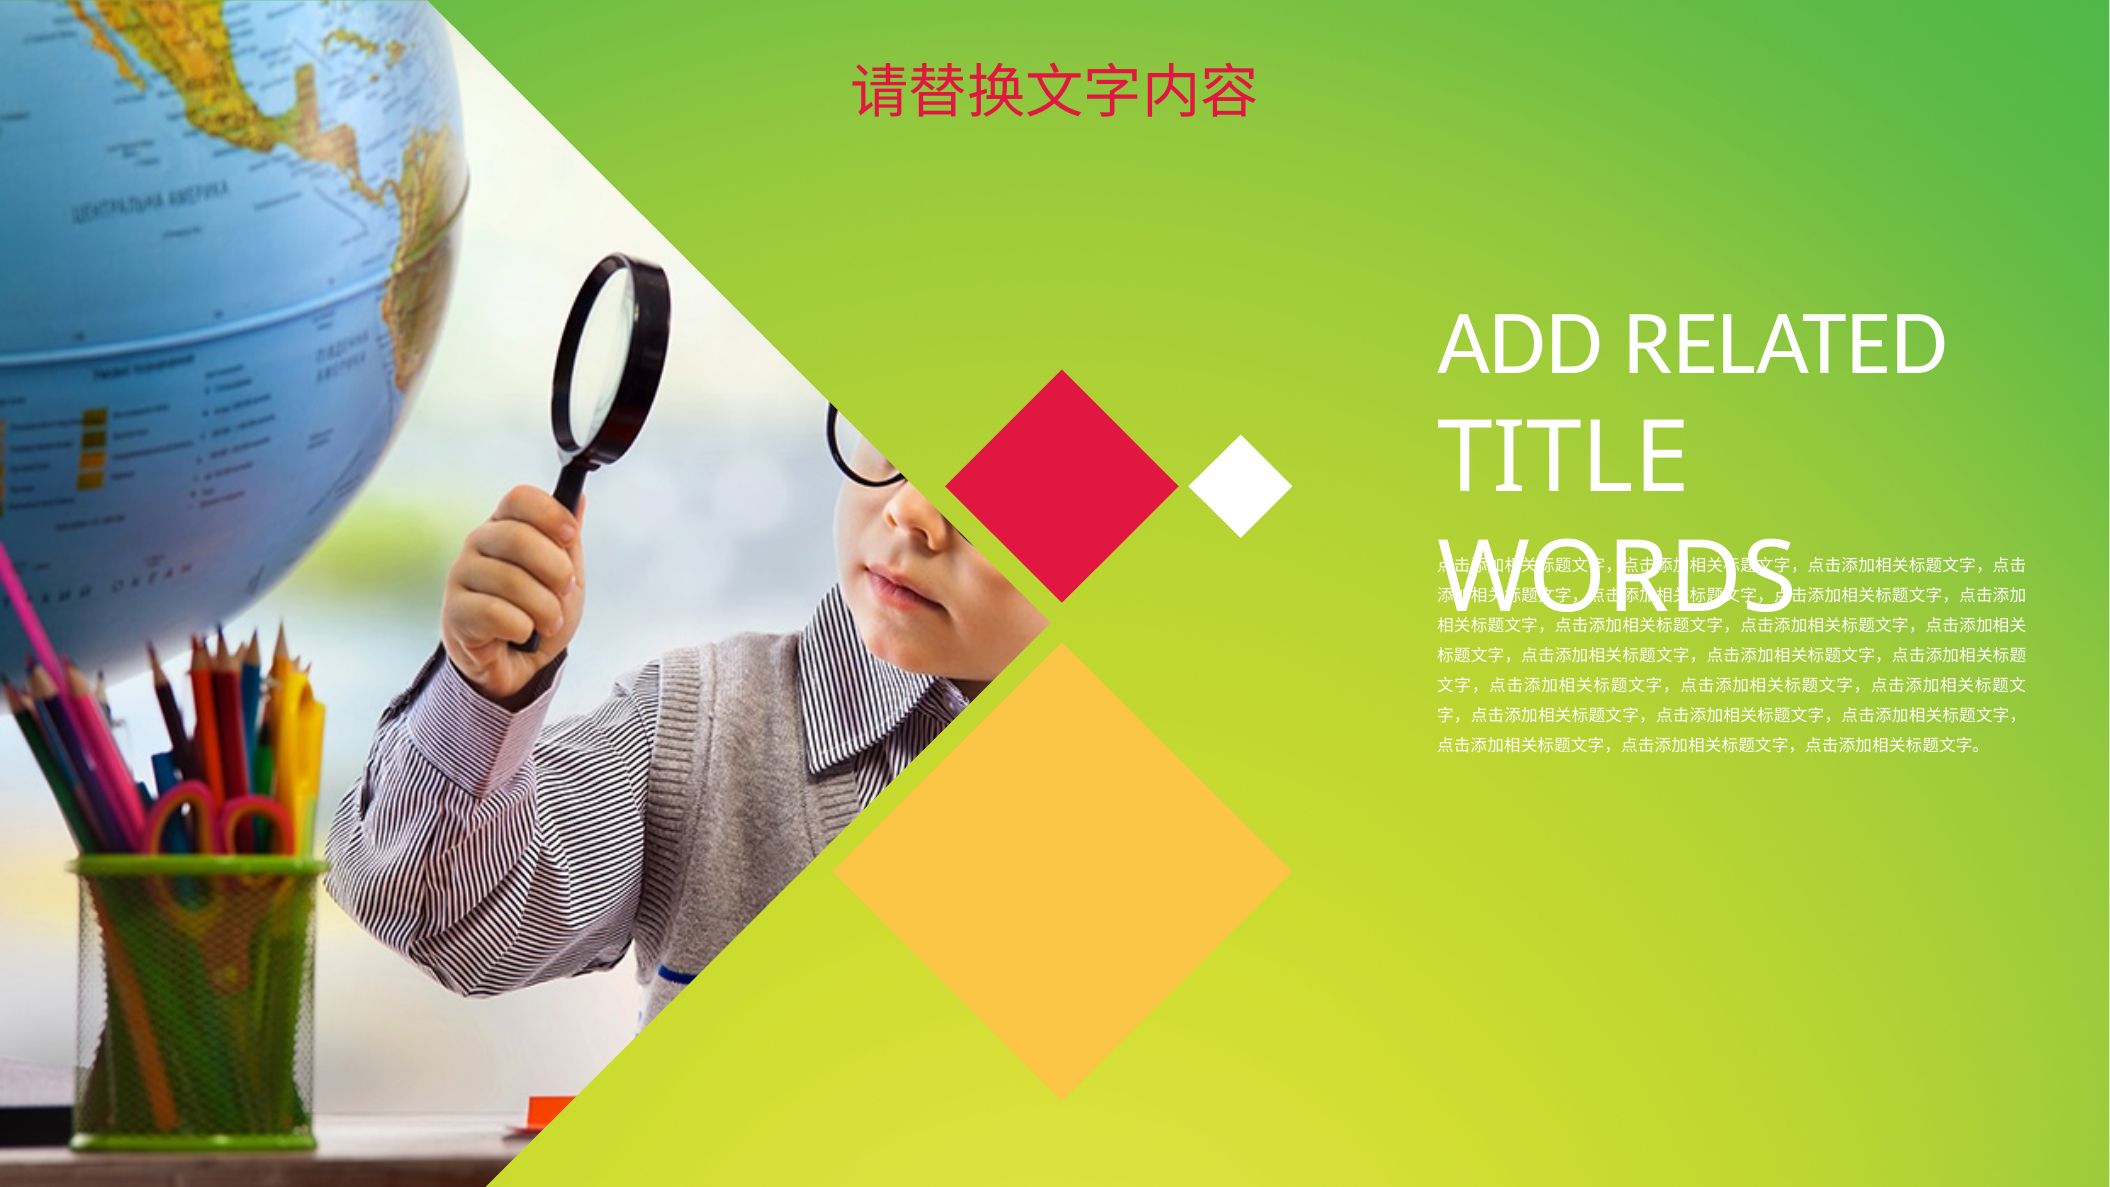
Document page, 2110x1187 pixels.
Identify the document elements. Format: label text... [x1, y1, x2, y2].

text_box 点击添加相关标题文字，点击添加相关标题文字，点击添加相关标题文字，点击添加相关标题文字，点击添加相关标题文字，点击添加相关标题文字，点击添加相关标题文字，点击添加相关标题文字，点击添加相关标题文字，点击添加相关标题文字，点击添加相关标题文字，点击添加相关标题文字，点击添加相关标题文字，点击添加相关标题文字，点击添加相关标题文字，点击添加相关标题文字，点击添加相关标题文字，点击添加相关标题文字，点击添加相关标题文字，点击添加相关标题文字，点击添加相关标题文字，点击添加相关标题文字。 [1422, 639, 2042, 763]
text_box 请替换文字内容 [820, 32, 1289, 124]
text_box [832, 642, 1293, 1102]
text_box [0, 0, 1051, 1187]
picture [428, 0, 2110, 1187]
text_box [1188, 434, 1293, 538]
text_box [945, 369, 1179, 603]
text_box ADD RELATED TITLE WORDS [1422, 274, 2042, 639]
